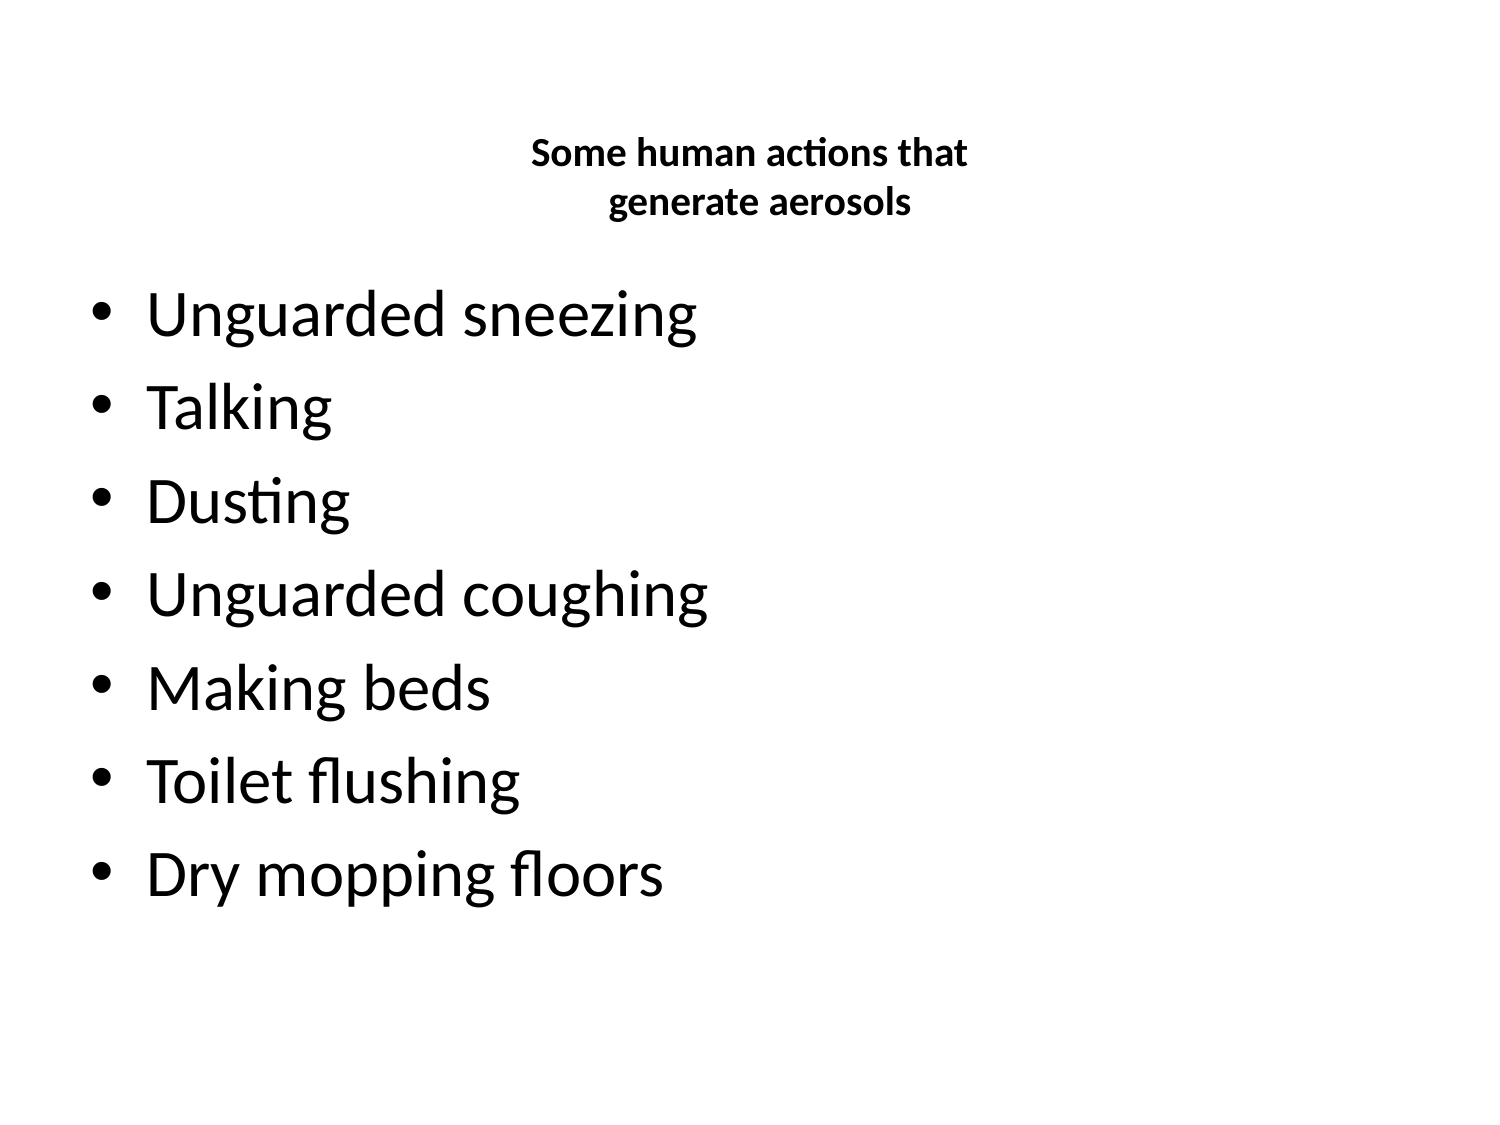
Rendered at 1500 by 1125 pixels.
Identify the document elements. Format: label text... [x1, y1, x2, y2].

title Some human actions that generate aerosols [75, 117, 1425, 262]
list Unguarded sneezing Talking Dusting Unguarded coughing Making beds Toilet flushing Dry mopping floors [75, 262, 1425, 1005]
